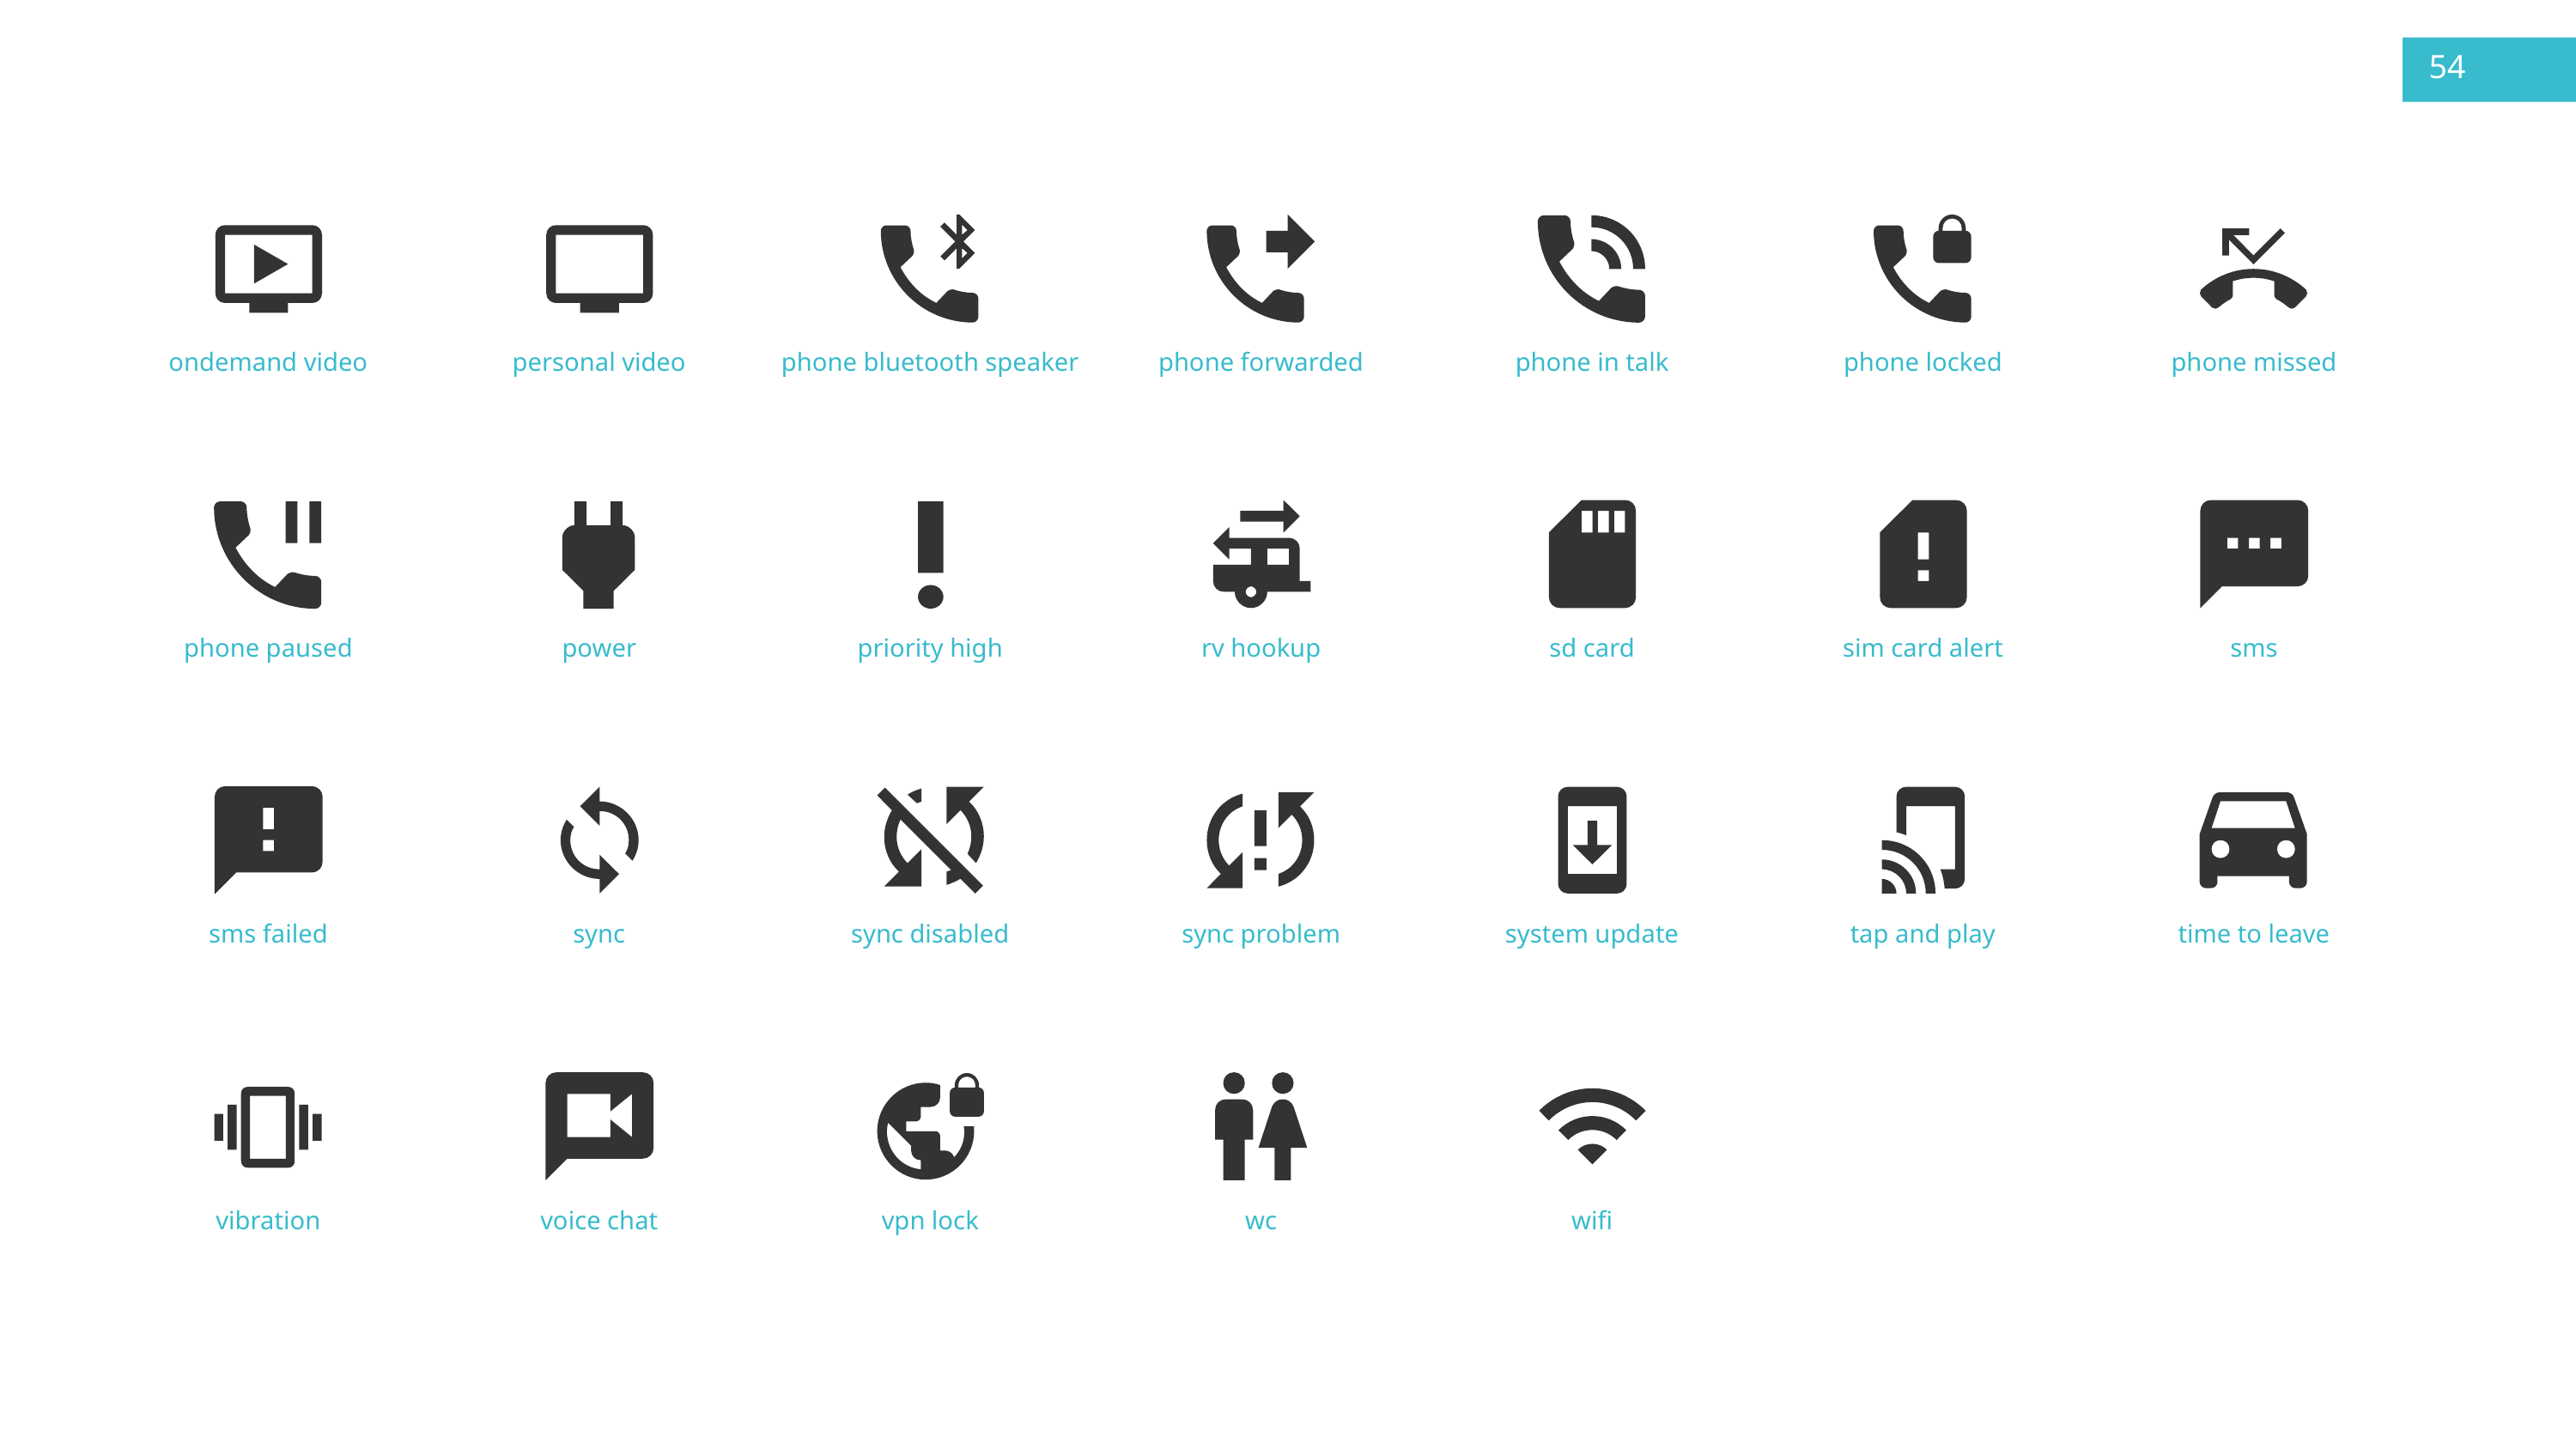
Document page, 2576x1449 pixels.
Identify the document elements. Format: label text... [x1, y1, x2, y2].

text_box [546, 225, 653, 313]
text_box voice chat [420, 1197, 750, 1241]
text_box [1206, 793, 1243, 888]
text_box [1548, 500, 1637, 609]
text_box [946, 786, 984, 864]
text_box [1558, 786, 1627, 894]
text_box phone paused [89, 626, 420, 669]
text_box [2222, 228, 2285, 264]
slide_number 54 [2415, 35, 2502, 100]
text_box system update [1413, 912, 1744, 955]
text_box [1240, 500, 1300, 533]
text_box sd card [1413, 626, 1744, 669]
text_box [1896, 786, 1965, 889]
text_box personal video [420, 339, 750, 383]
text_box [1258, 1099, 1308, 1180]
text_box [2200, 500, 2309, 609]
text_box [1874, 225, 1971, 323]
text_box [214, 501, 322, 609]
text_box [918, 585, 944, 609]
text_box phone locked [1744, 339, 2075, 383]
text_box [918, 501, 944, 573]
text_box power [420, 626, 750, 669]
text_box [1558, 1116, 1627, 1141]
text_box [2199, 269, 2308, 309]
text_box [1537, 215, 1645, 323]
text_box [880, 225, 979, 323]
text_box [1278, 791, 1315, 887]
text_box vpn lock [750, 1197, 1082, 1241]
text_box sim card alert [1744, 626, 2075, 669]
text_box [1215, 1099, 1254, 1180]
text_box ondemand video [89, 339, 420, 383]
text_box sync disabled [750, 912, 1082, 955]
text_box vibration [89, 1197, 420, 1241]
text_box [1577, 1143, 1607, 1165]
text_box [214, 1113, 223, 1141]
text_box [299, 1104, 308, 1150]
text_box sms failed [89, 912, 420, 955]
text_box [545, 1072, 654, 1180]
text_box [1881, 840, 1936, 894]
text_box [215, 225, 323, 313]
text_box [214, 785, 323, 894]
text_box phone forwarded [1082, 339, 1413, 383]
text_box [1880, 500, 1967, 609]
text_box priority high [750, 626, 1082, 669]
text_box [228, 1104, 237, 1150]
text_box [1223, 1072, 1245, 1094]
text_box [580, 786, 639, 861]
text_box [1539, 1088, 1646, 1121]
text_box [1254, 858, 1267, 870]
text_box [240, 1087, 295, 1168]
text_box [940, 214, 975, 269]
text_box rv hookup [1082, 626, 1413, 669]
text_box time to leave [2075, 912, 2433, 955]
text_box [562, 501, 635, 609]
text_box [1206, 225, 1304, 323]
text_box [1933, 214, 1971, 264]
text_box [1266, 214, 1315, 269]
text_box [313, 1113, 322, 1141]
text_box wc [1082, 1197, 1413, 1241]
text_box sync [420, 912, 750, 955]
text_box [1254, 809, 1267, 846]
text_box tap and play [1744, 912, 2075, 955]
text_box [877, 787, 983, 894]
text_box [1212, 526, 1311, 609]
text_box [560, 819, 620, 894]
text_box wifi [1413, 1197, 1771, 1241]
text_box sync problem [1082, 912, 1413, 955]
text_box phone missed [2075, 339, 2433, 383]
text_box phone in talk [1413, 339, 1744, 383]
text_box [2199, 791, 2307, 888]
text_box phone bluetooth speaker [750, 339, 1082, 383]
text_box [1272, 1072, 1294, 1094]
text_box sms [2075, 626, 2433, 669]
text_box [877, 1082, 975, 1180]
text_box [950, 1073, 984, 1117]
